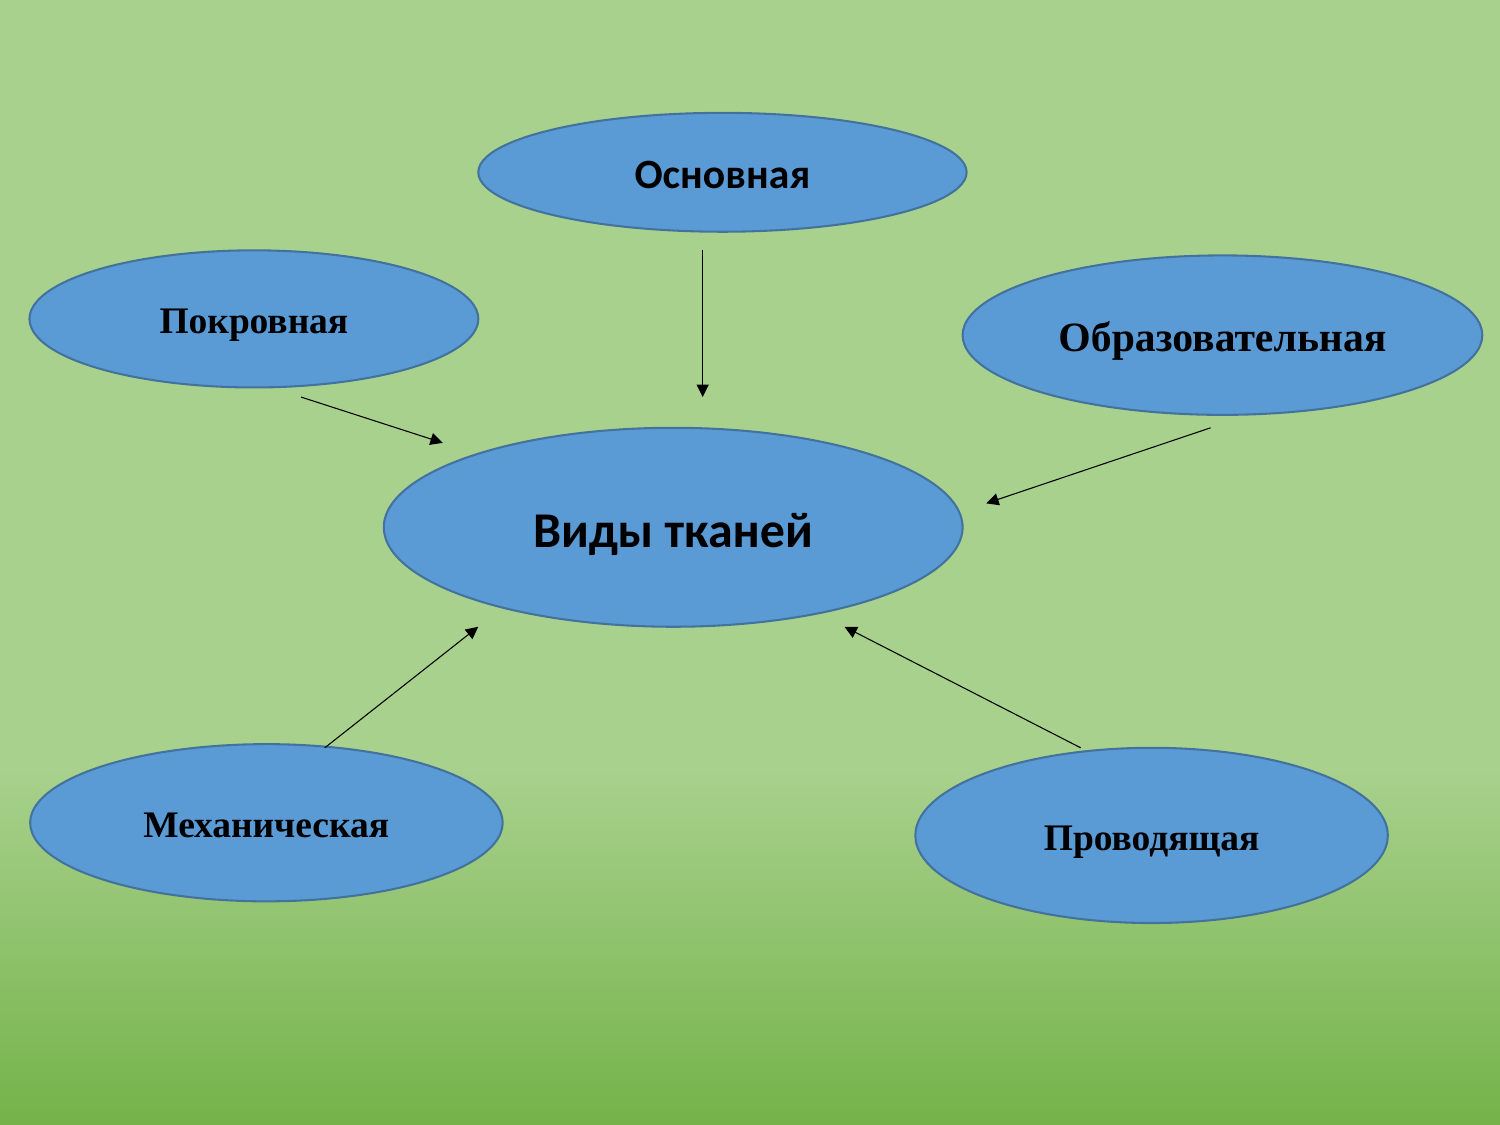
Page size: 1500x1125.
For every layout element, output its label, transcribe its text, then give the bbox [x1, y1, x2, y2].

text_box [986, 427, 1211, 504]
text_box Механическая [29, 743, 504, 903]
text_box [844, 626, 1081, 748]
text_box Проводящая [914, 746, 1389, 925]
text_box Виды тканей [382, 426, 964, 628]
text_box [301, 397, 443, 443]
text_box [324, 626, 479, 748]
text_box Основная [477, 111, 968, 233]
text_box Образовательная [961, 254, 1484, 416]
text_box Покровная [28, 249, 480, 389]
